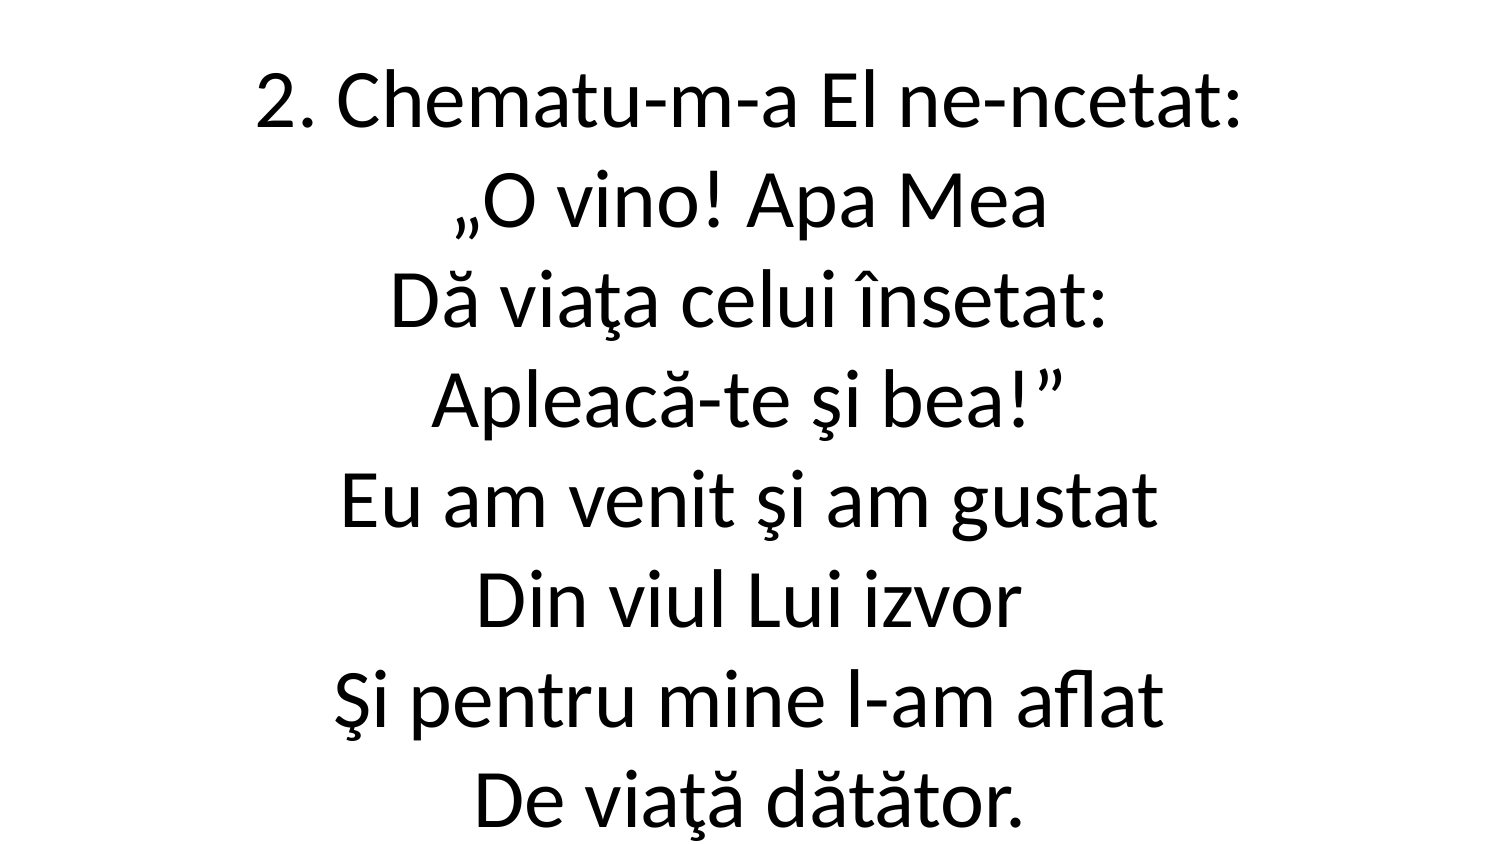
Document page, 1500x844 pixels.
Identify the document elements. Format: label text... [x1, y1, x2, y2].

text_box 2. Chematu-m-a El ne-ncetat: „O vino! Apa Mea Dă viaţa celui însetat: Apleacă-te şi bea!” Eu am venit şi am gustat Din viul Lui izvor Şi pentru mine l-am aflat De viaţă dătător. [239, 0, 1261, 844]
